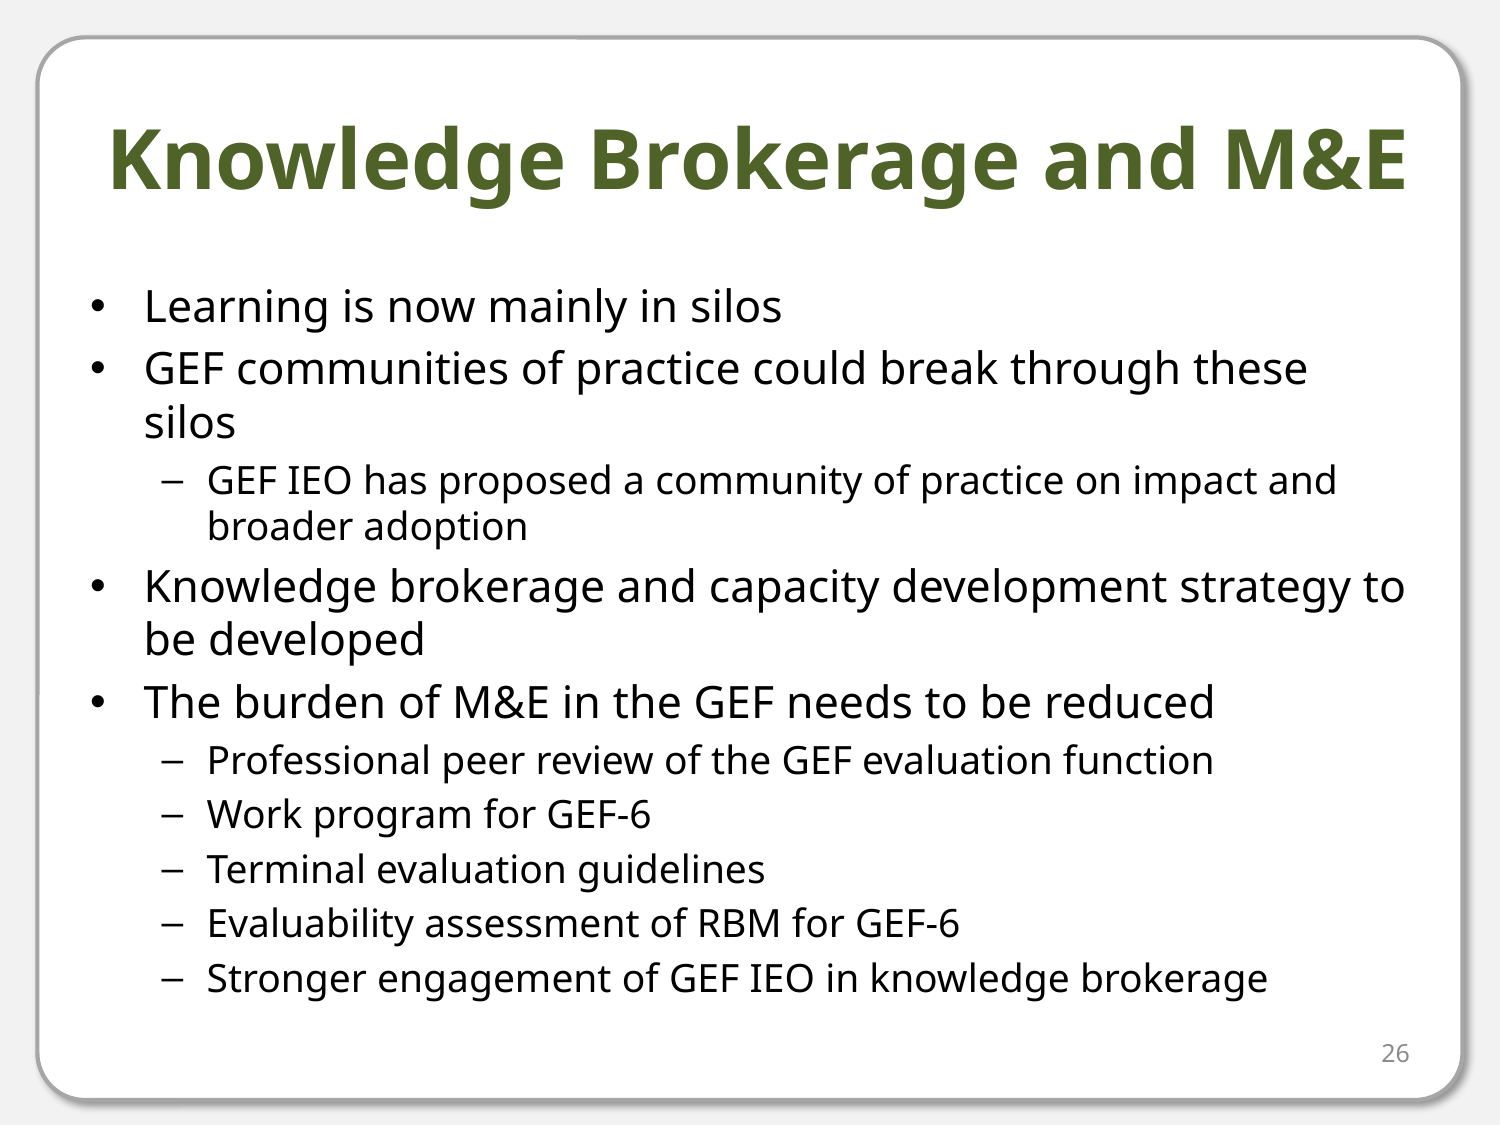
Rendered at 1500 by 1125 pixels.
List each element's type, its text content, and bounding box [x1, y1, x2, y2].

slide_number 26 [1074, 1025, 1425, 1085]
title Knowledge Brokerage and M&E [75, 62, 1425, 250]
list Learning is now mainly in silos GEF communities of practice could break through these silos GEF IEO has proposed a community of practice on impact and broader adoption Knowledge brokerage and capacity development strategy to be developed The burden of M&E in the GEF needs to be reduced Professional peer review of the GEF evaluation function Work program for GEF-6 Terminal evaluation guidelines Evaluability assessment of RBM for GEF-6 Stronger engagement of GEF IEO in knowledge brokerage [75, 270, 1425, 1013]
